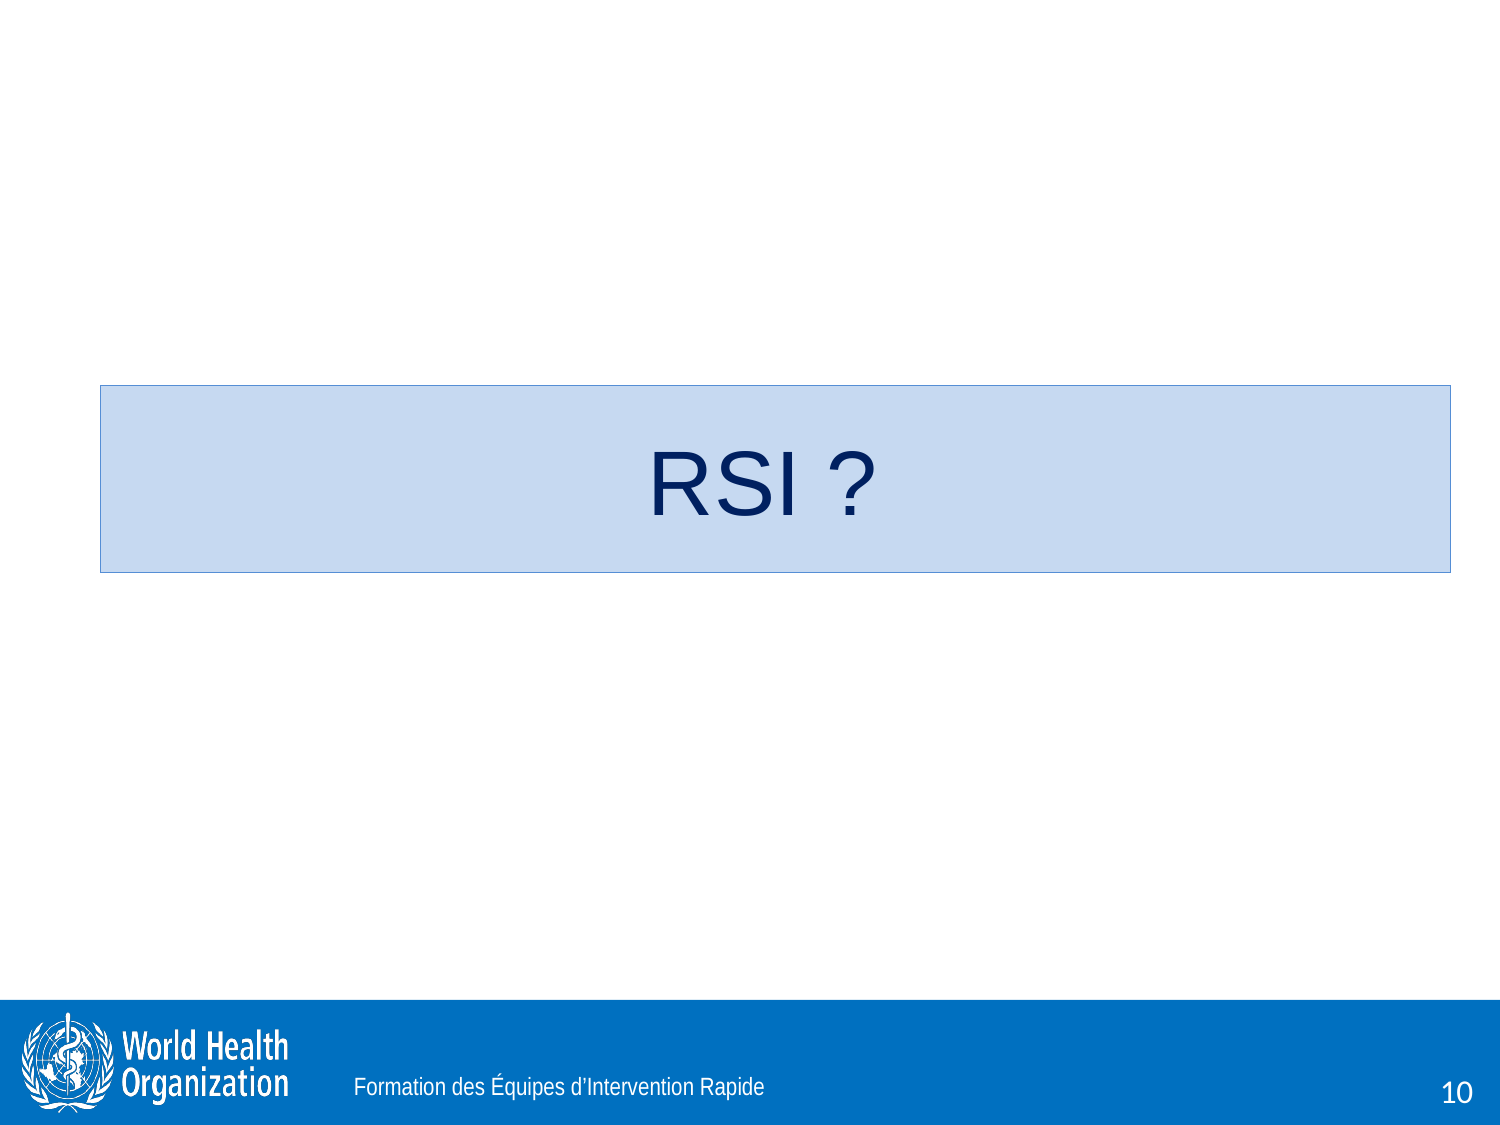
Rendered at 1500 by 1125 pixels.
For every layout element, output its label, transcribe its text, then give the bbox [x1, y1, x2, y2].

title RSI ? [100, 385, 1451, 573]
picture [21, 1012, 288, 1113]
